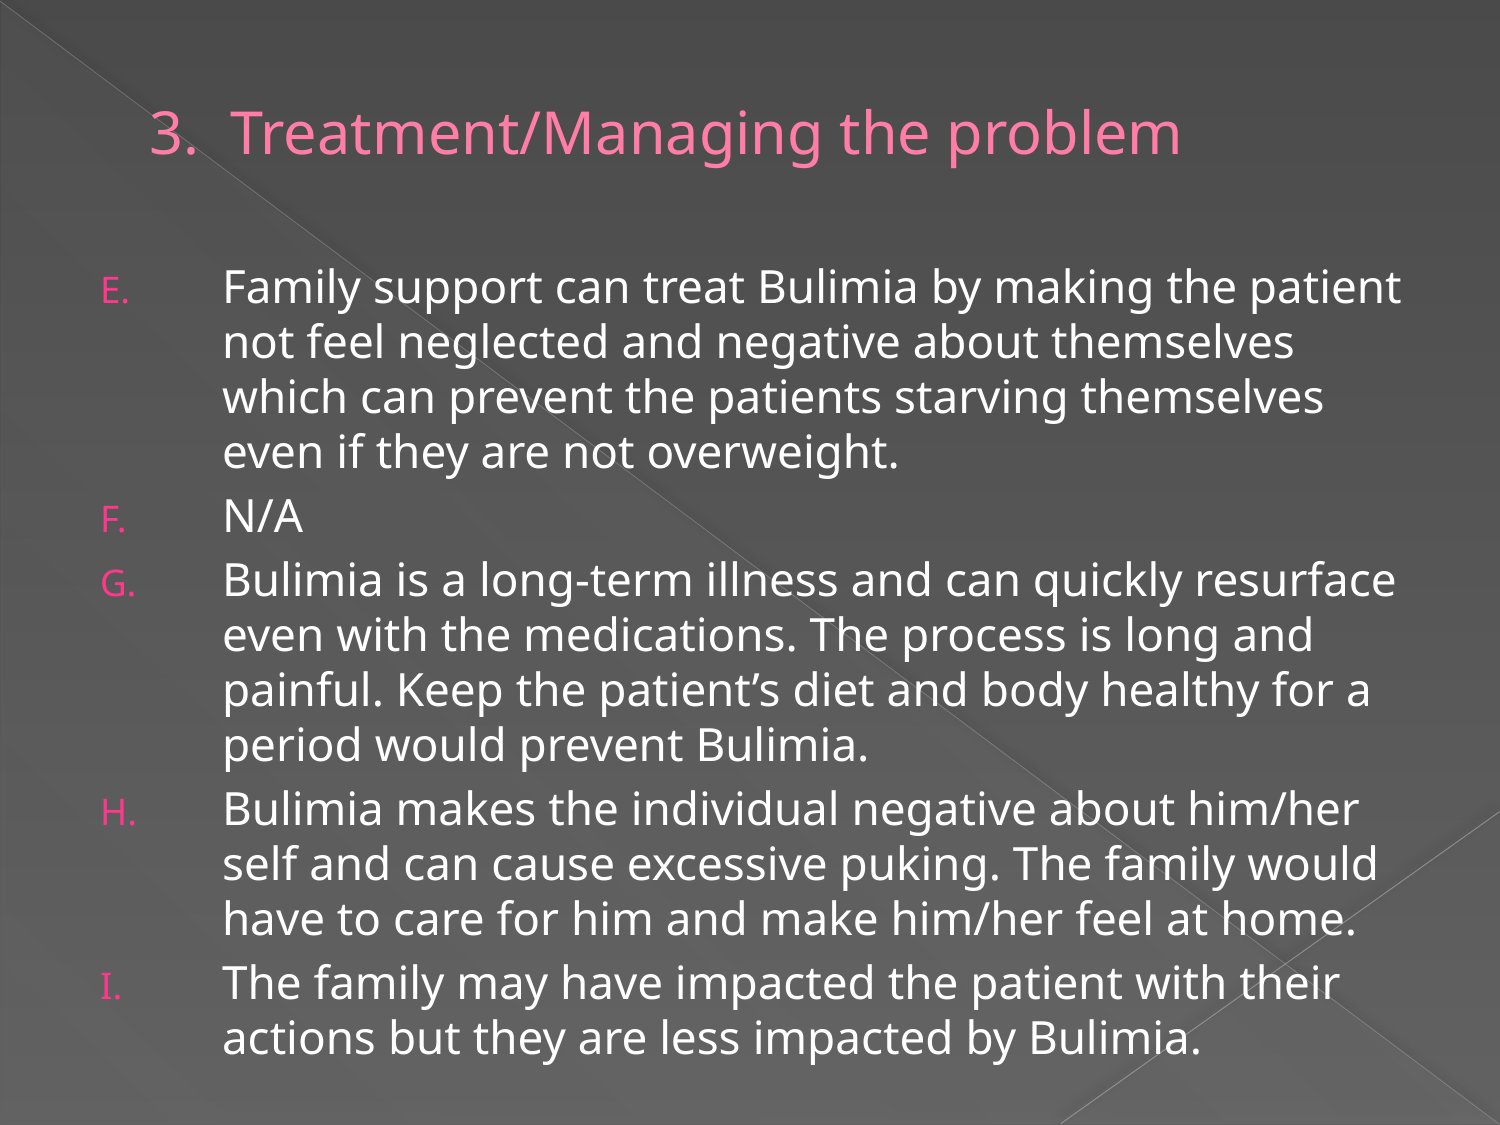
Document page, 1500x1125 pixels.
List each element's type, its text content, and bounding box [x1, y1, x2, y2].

title 3. Treatment/Managing the problem [75, 87, 1425, 200]
list Family support can treat Bulimia by making the patient not feel neglected and negative about themselves which can prevent the patients starving themselves even if they are not overweight. N/A Bulimia is a long-term illness and can quickly resurface even with the medications. The process is long and painful. Keep the patient’s diet and body healthy for a period would prevent Bulimia. Bulimia makes the individual negative about him/her self and can cause excessive puking. The family would have to care for him and make him/her feel at home. The family may have impacted the patient with their actions but they are less impacted by Bulimia. [75, 200, 1425, 1088]
